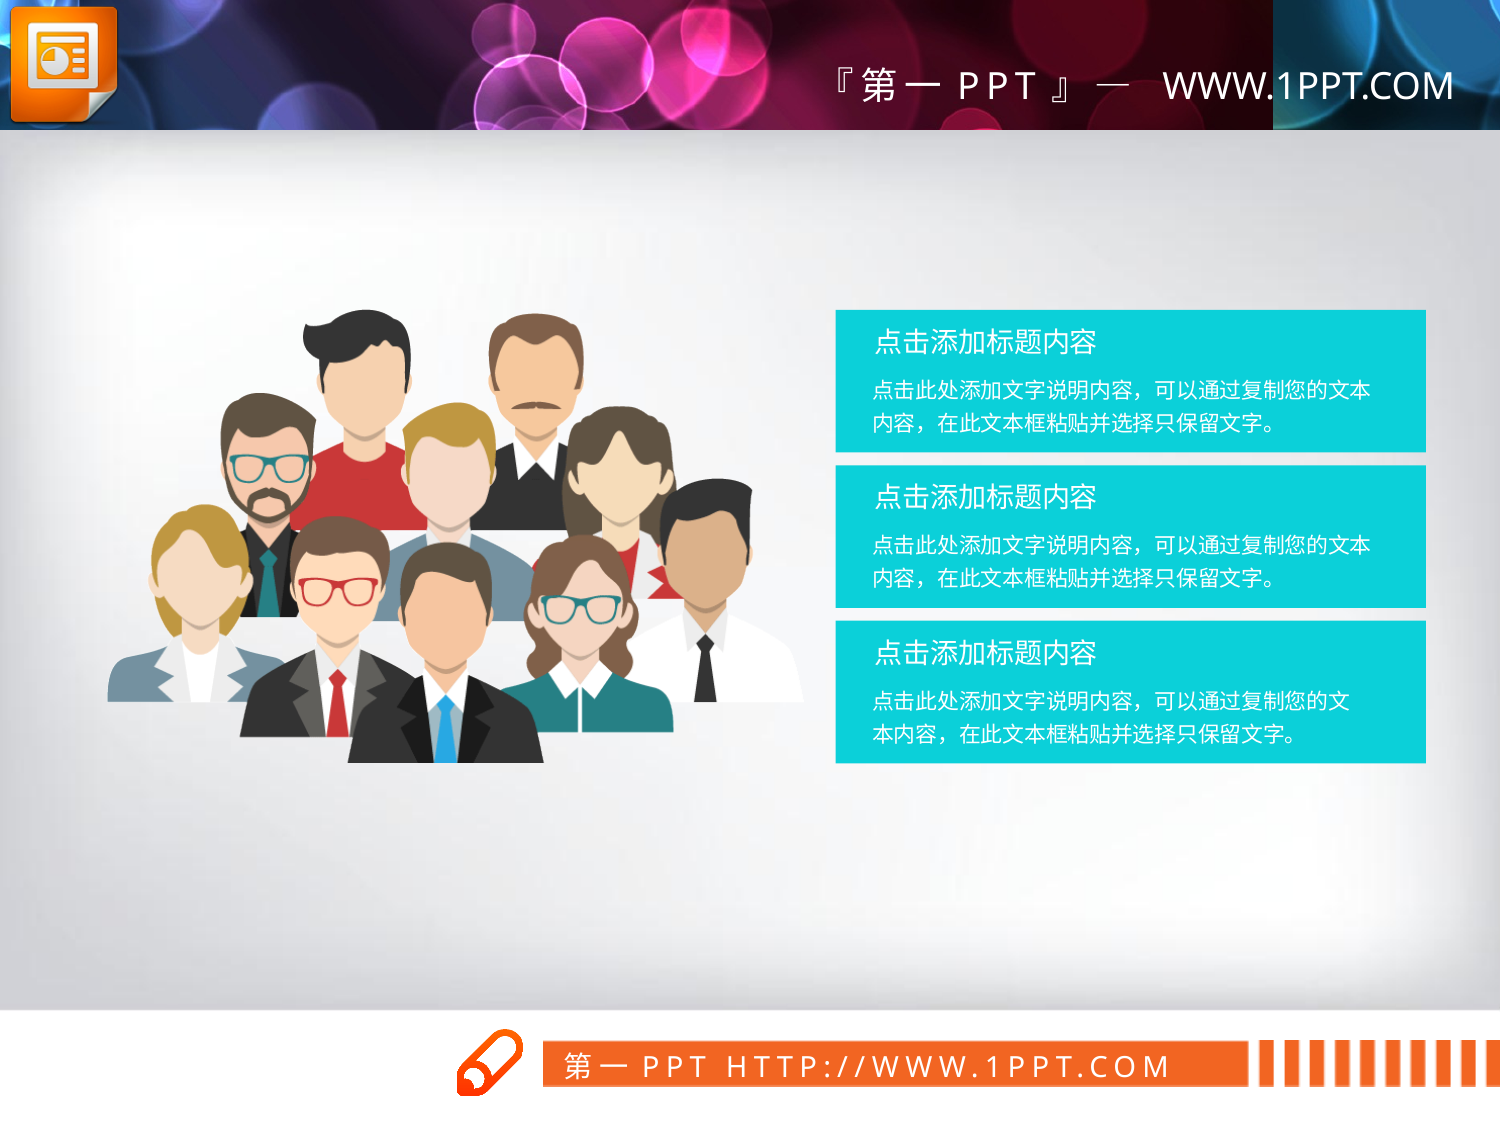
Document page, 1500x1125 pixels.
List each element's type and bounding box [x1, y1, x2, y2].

text_box [835, 309, 1427, 453]
picture [543, 1040, 1500, 1087]
text_box [835, 620, 1427, 764]
text_box [835, 465, 1427, 609]
picture [0, 0, 1500, 1012]
